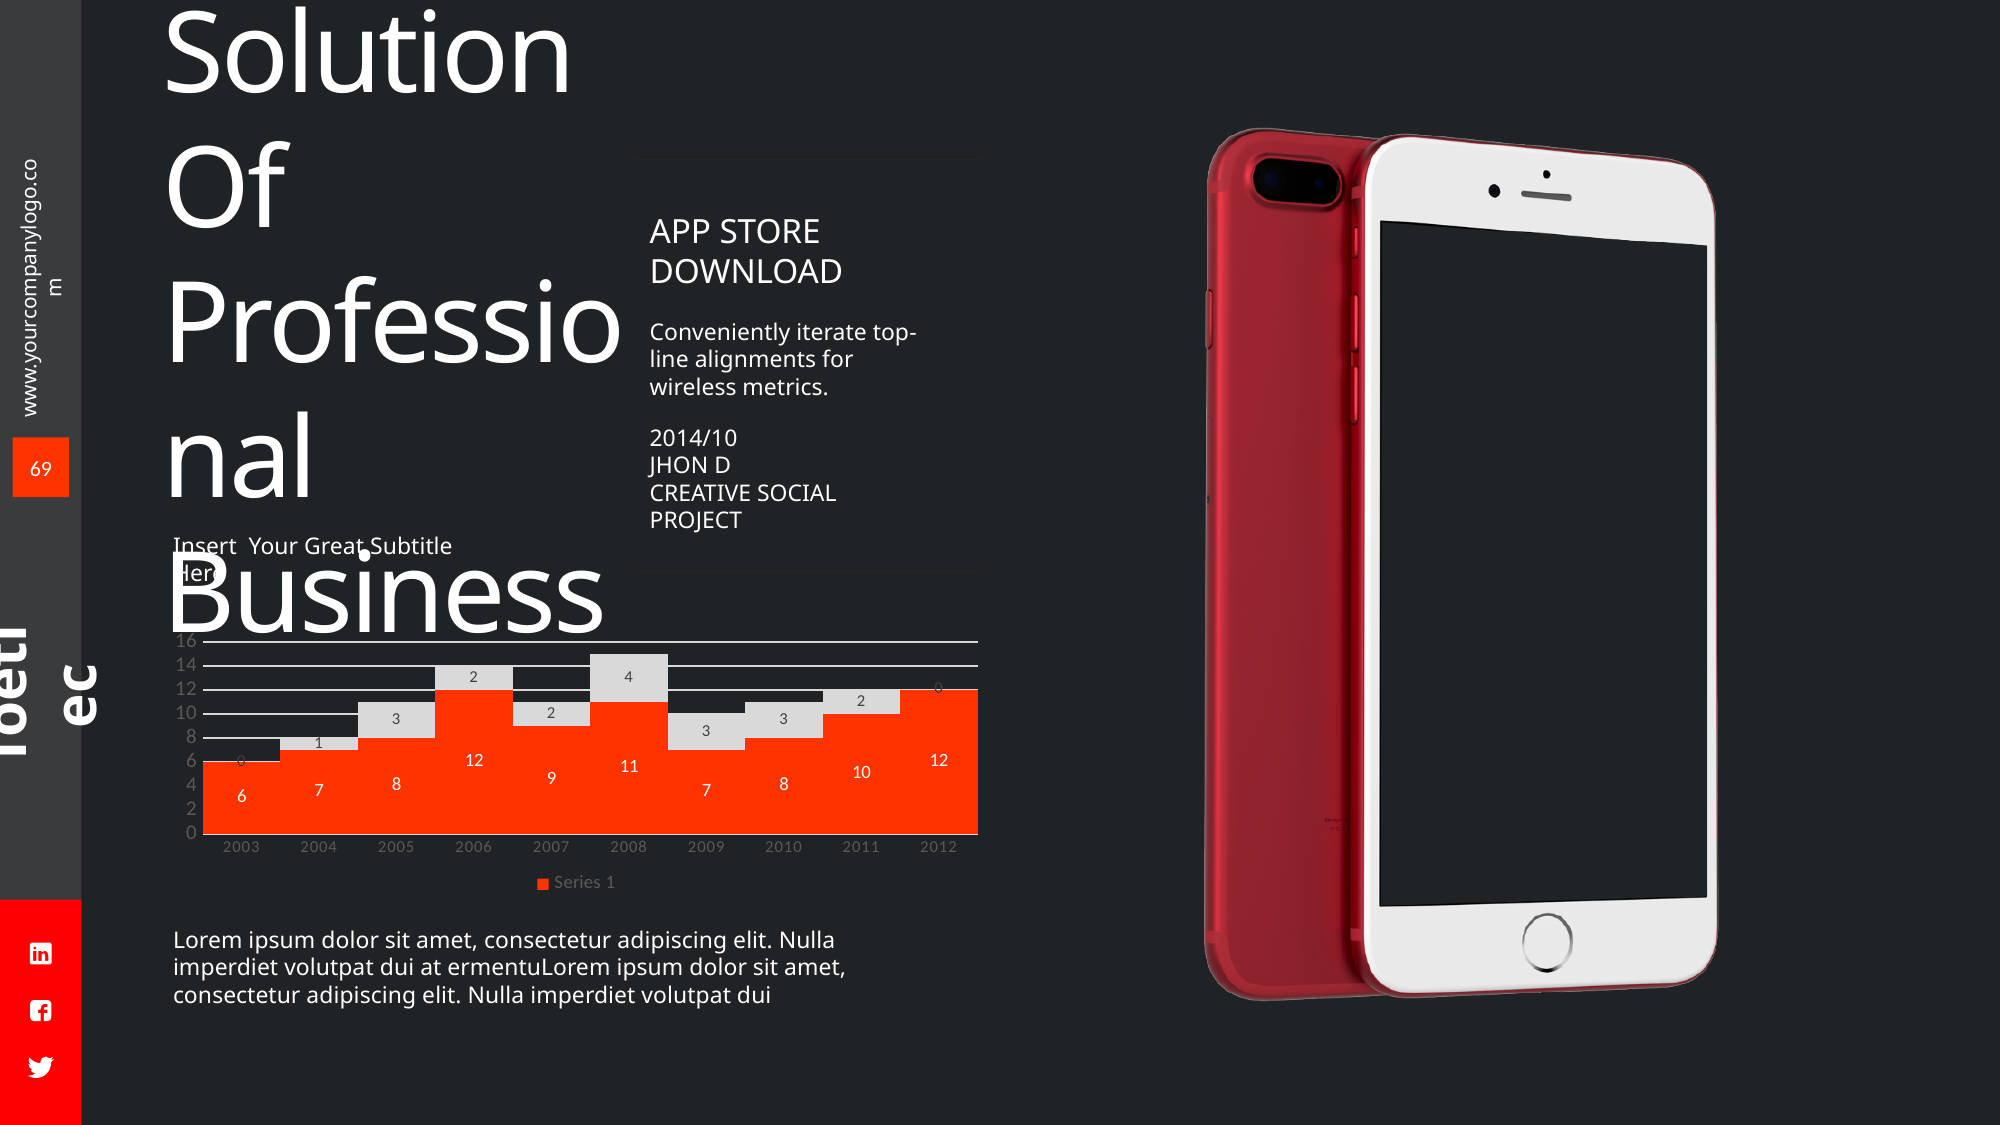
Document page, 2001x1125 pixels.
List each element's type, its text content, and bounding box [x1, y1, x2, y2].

text_box Solution Of Professional Business [147, 116, 677, 519]
text_box Lorem ipsum dolor sit amet, consectetur adipiscing elit. Nulla imperdiet volutpat dui at ermentuLorem ipsum dolor sit amet, consectetur adipiscing elit. Nulla imperdiet volutpat dui [158, 917, 951, 1016]
text_box Insert Your Great Subtitle Here [158, 523, 512, 594]
chart [158, 626, 995, 905]
picture [1163, 97, 1764, 1018]
text_box APP STORE DOWNLOAD Conveniently iterate top-line alignments for wireless metrics. [634, 202, 950, 408]
text_box 2014/10 JHON D CREATIVE SOCIAL PROJECT [634, 416, 950, 541]
slide_number 69 [12, 437, 69, 498]
